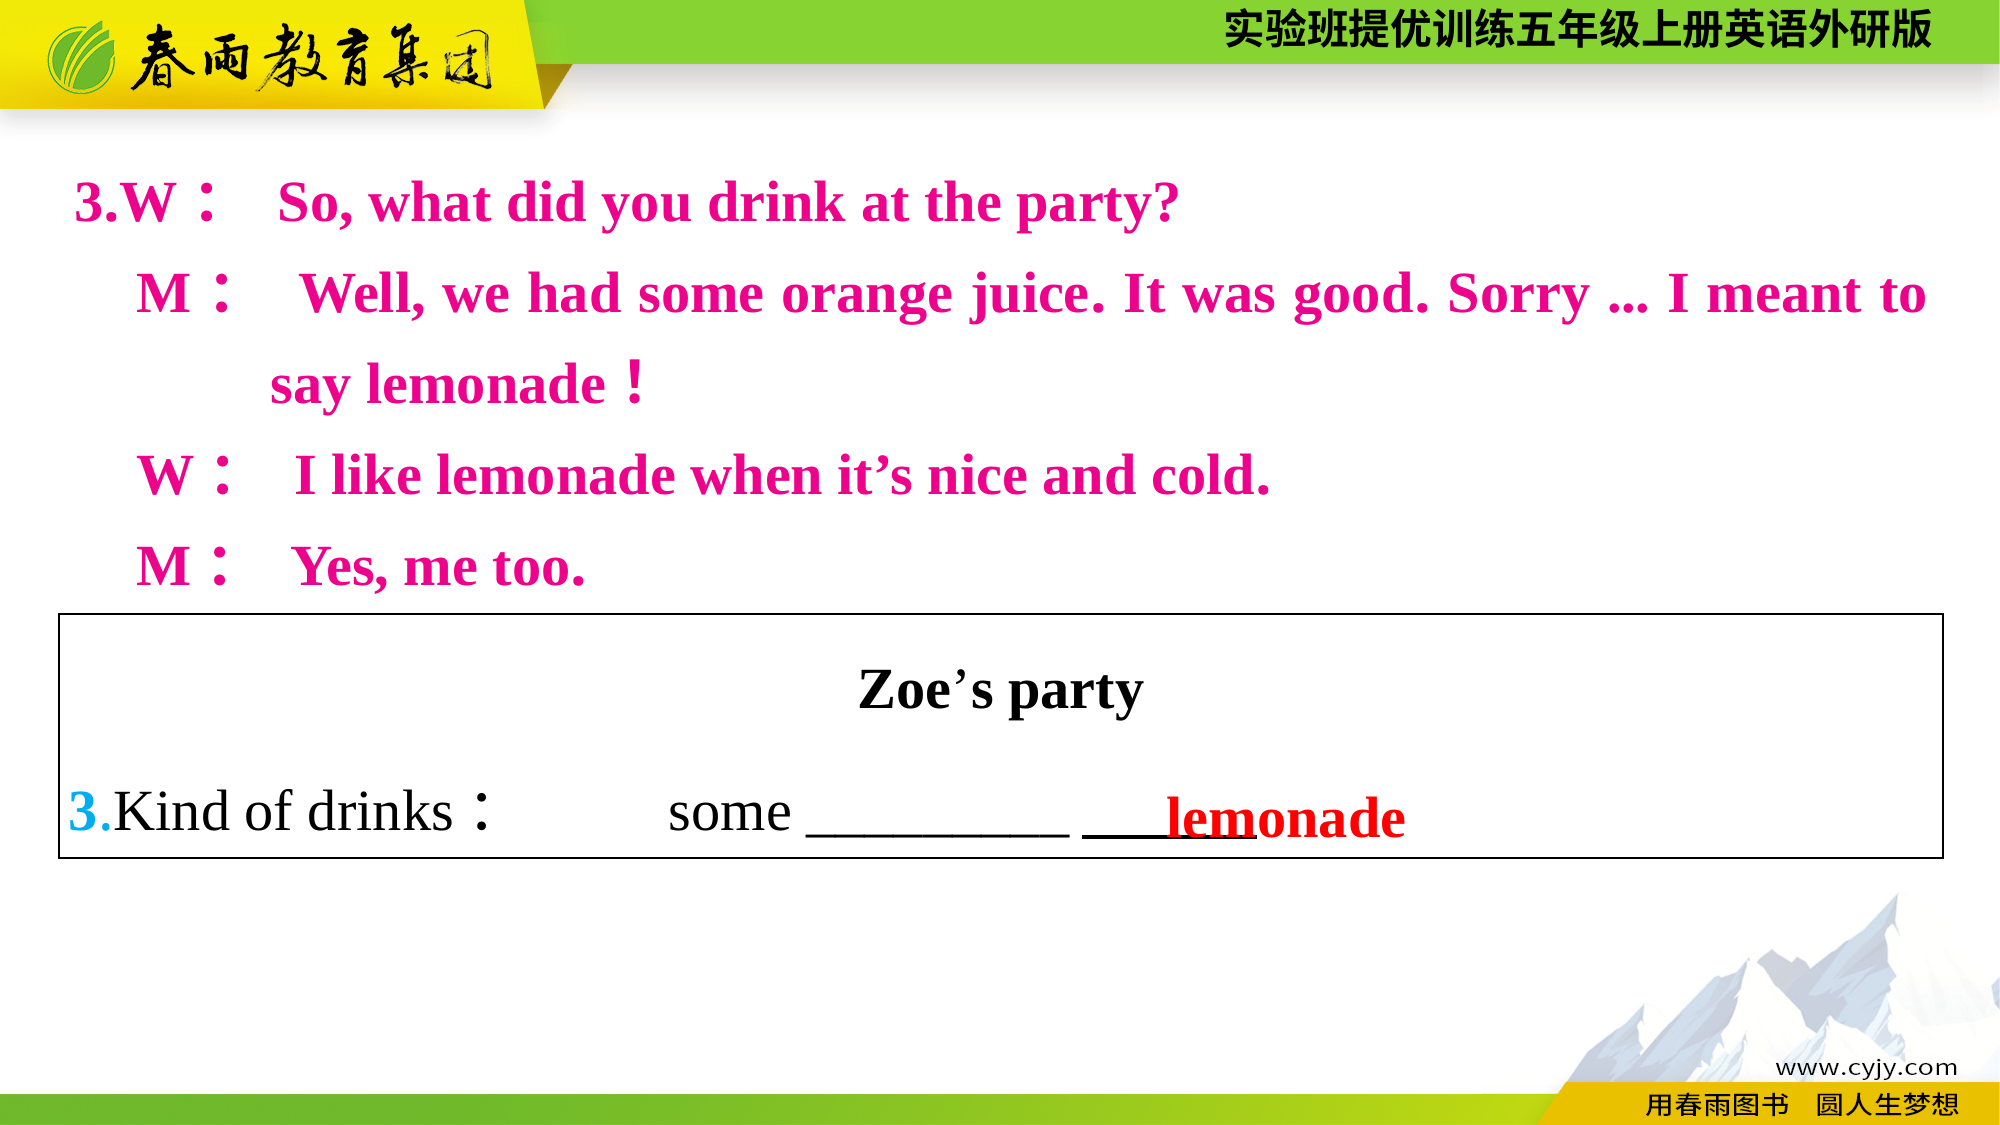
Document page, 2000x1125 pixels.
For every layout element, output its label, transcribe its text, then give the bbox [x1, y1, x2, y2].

table_header Zoe’s party 3.Kind of drinks： some _________ [60, 615, 1942, 857]
picture [0, 0, 2000, 1125]
text_box lemonade [1151, 736, 1422, 856]
list 3.W： So, what did you drink at the party? M： Well, we had some orange juice. It was good. Sorry ... I meant to say lemonade！ W： I like lemonade when it’s nice and cold. M： Yes, me too. [59, 134, 1944, 609]
